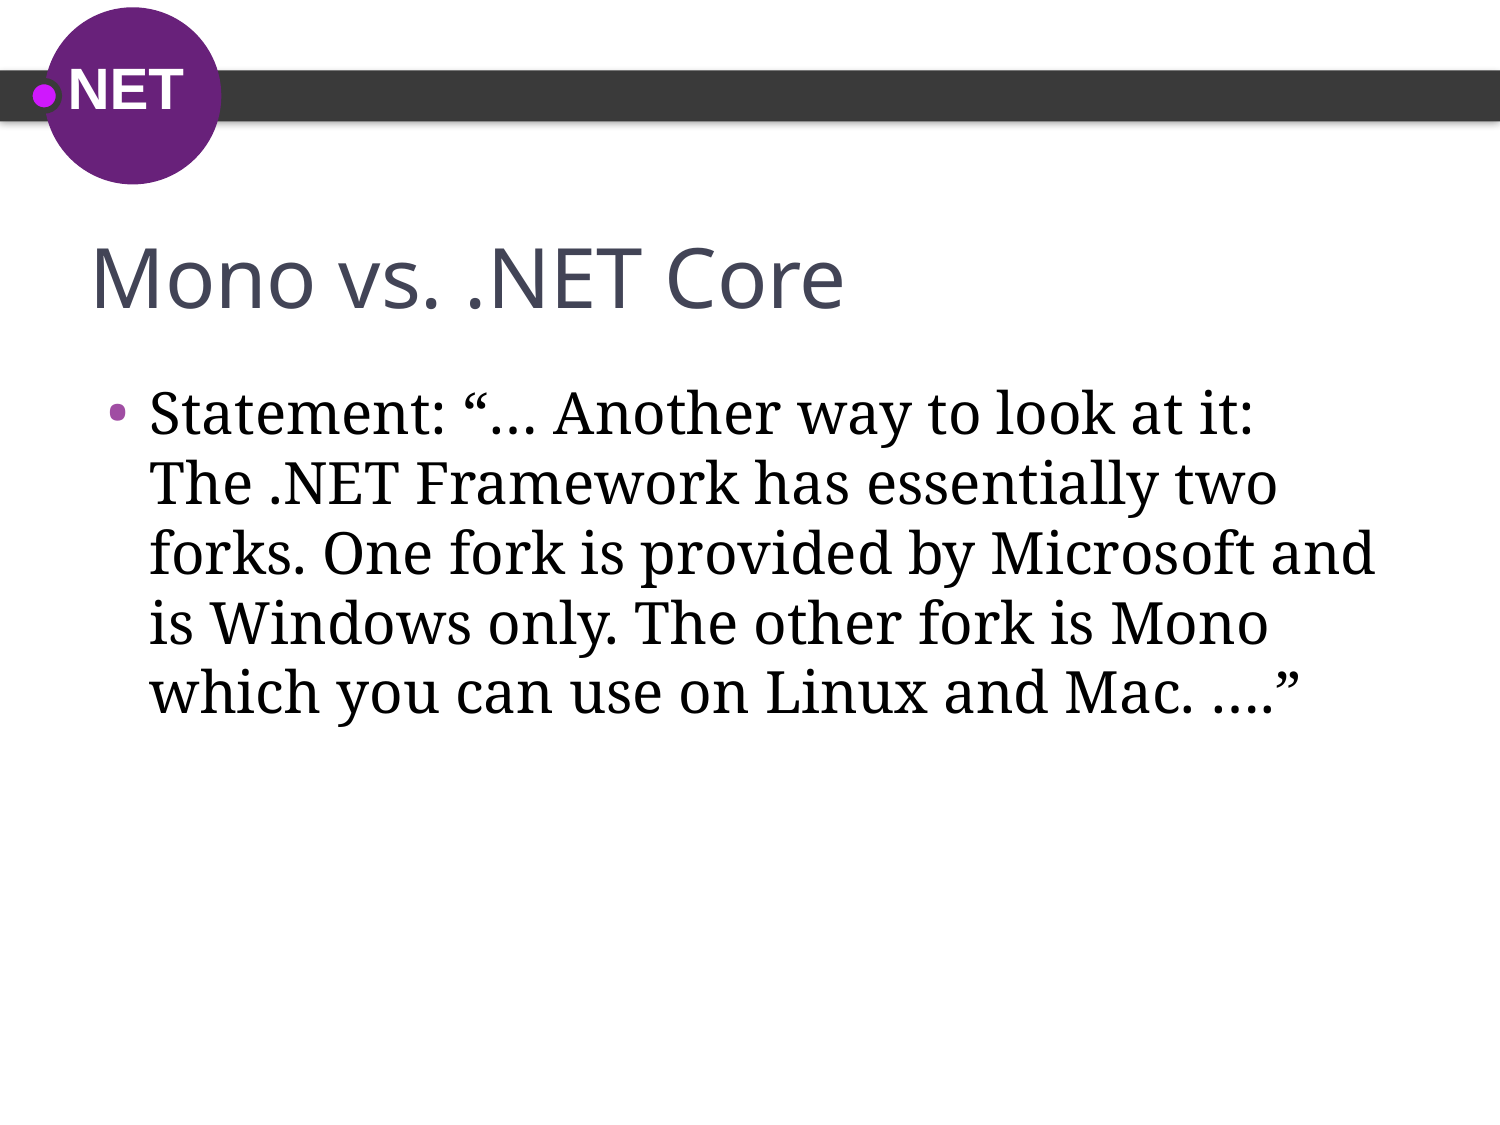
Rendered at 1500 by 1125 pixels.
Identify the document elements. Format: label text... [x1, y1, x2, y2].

title Mono vs. .NET Core [75, 187, 1425, 363]
list Statement: “… Another way to look at it: The .NET Framework has essentially two forks. One fork is provided by Microsoft and is Windows only. The other fork is Mono which you can use on Linux and Mac. ….” [75, 368, 1425, 1079]
